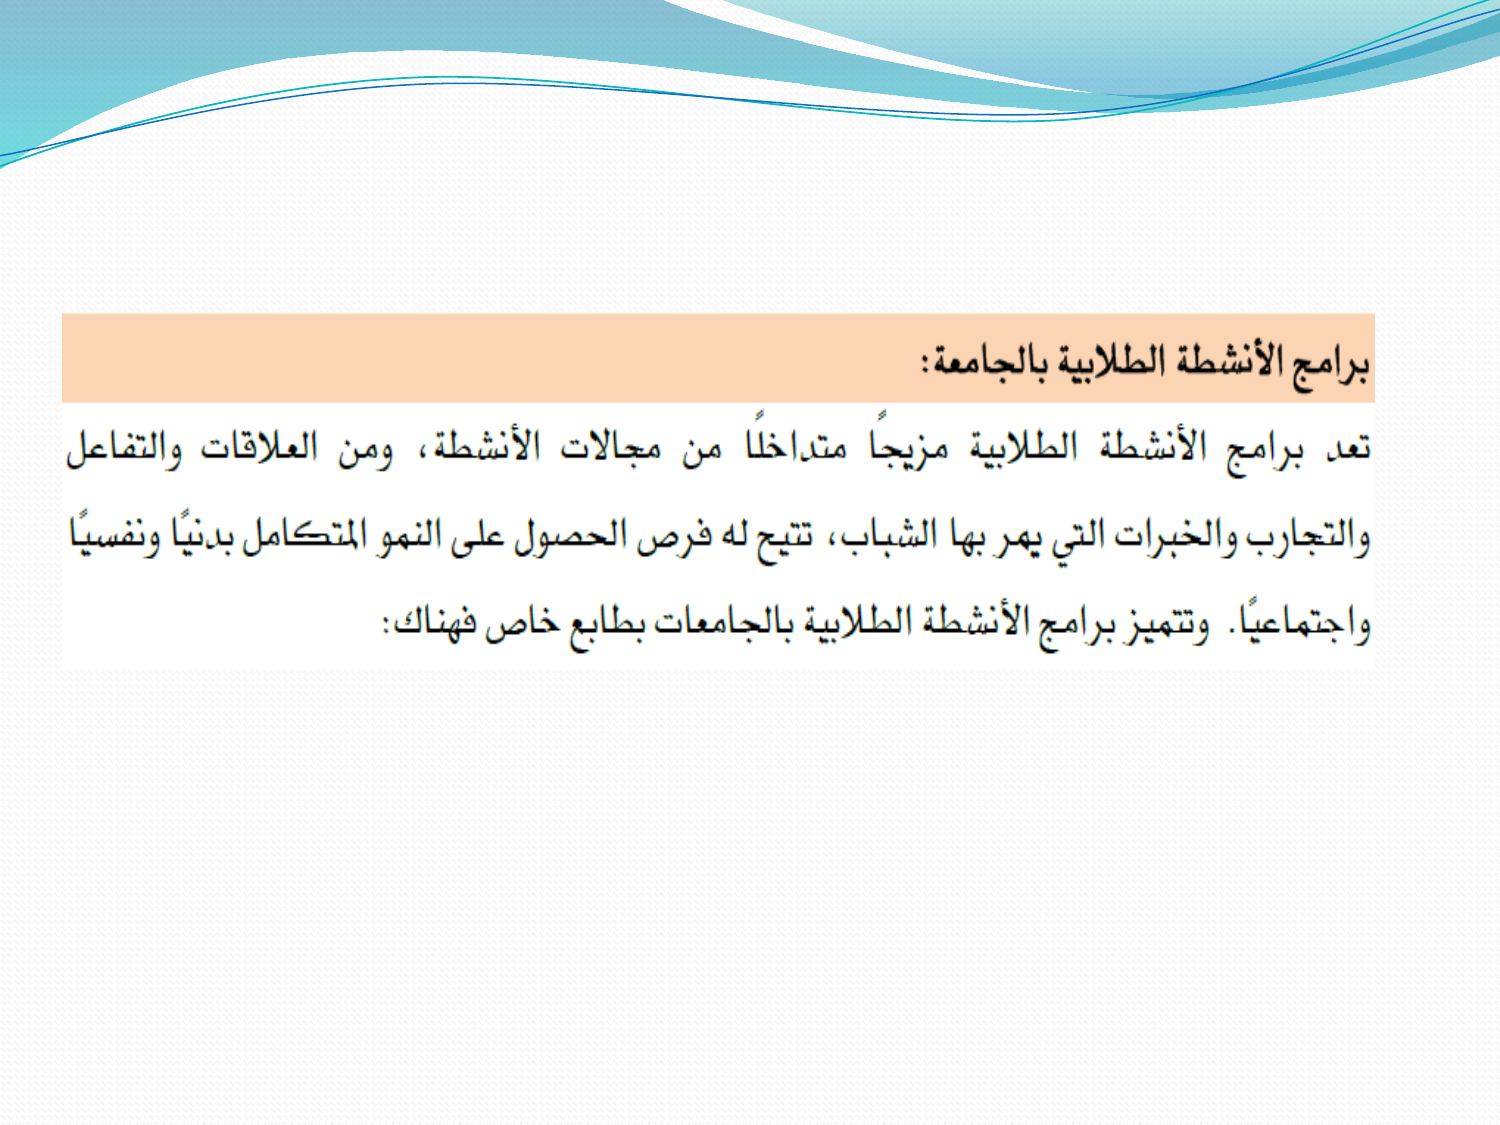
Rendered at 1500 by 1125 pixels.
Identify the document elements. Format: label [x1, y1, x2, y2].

picture [62, 312, 1376, 669]
